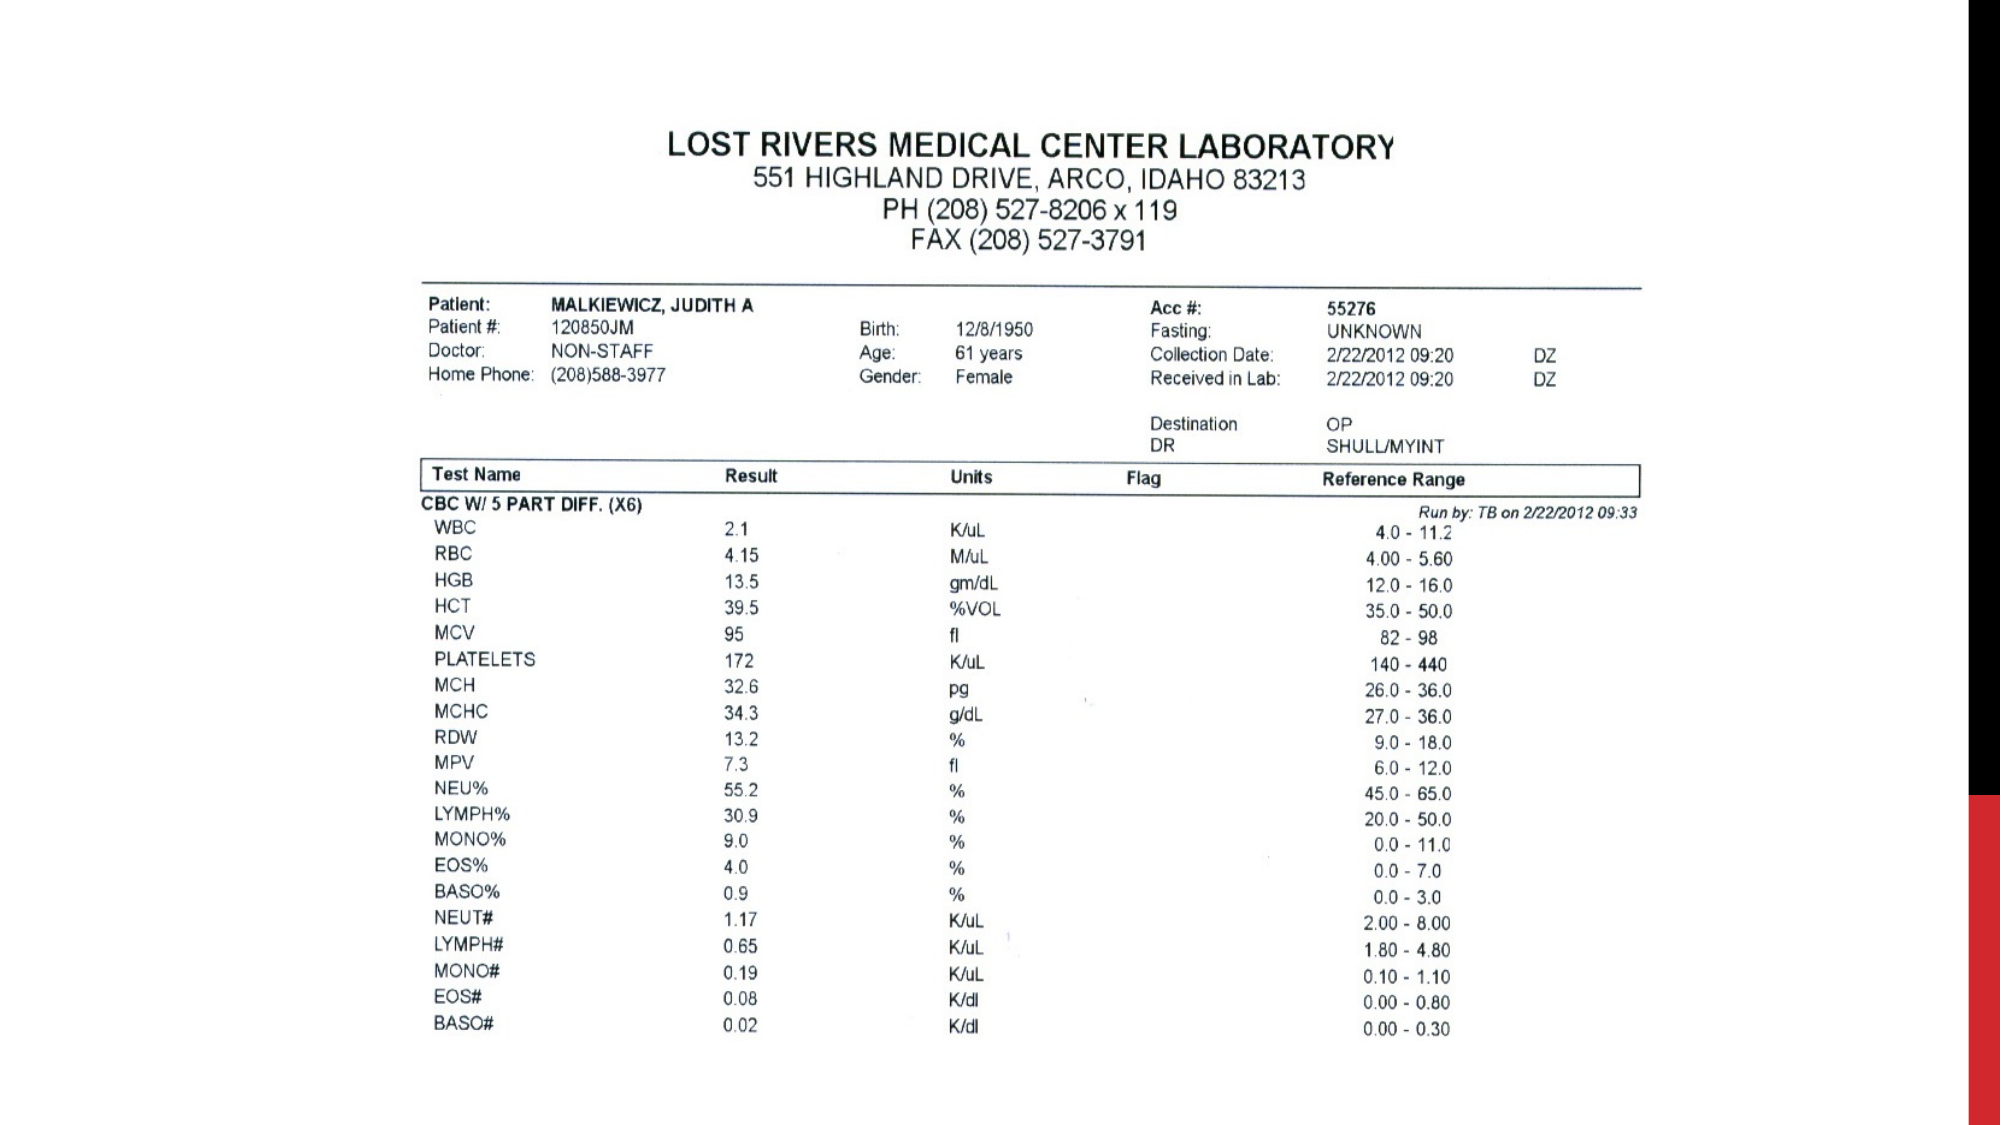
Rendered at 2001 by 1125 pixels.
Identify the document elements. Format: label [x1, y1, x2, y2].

picture [354, 116, 1645, 1056]
